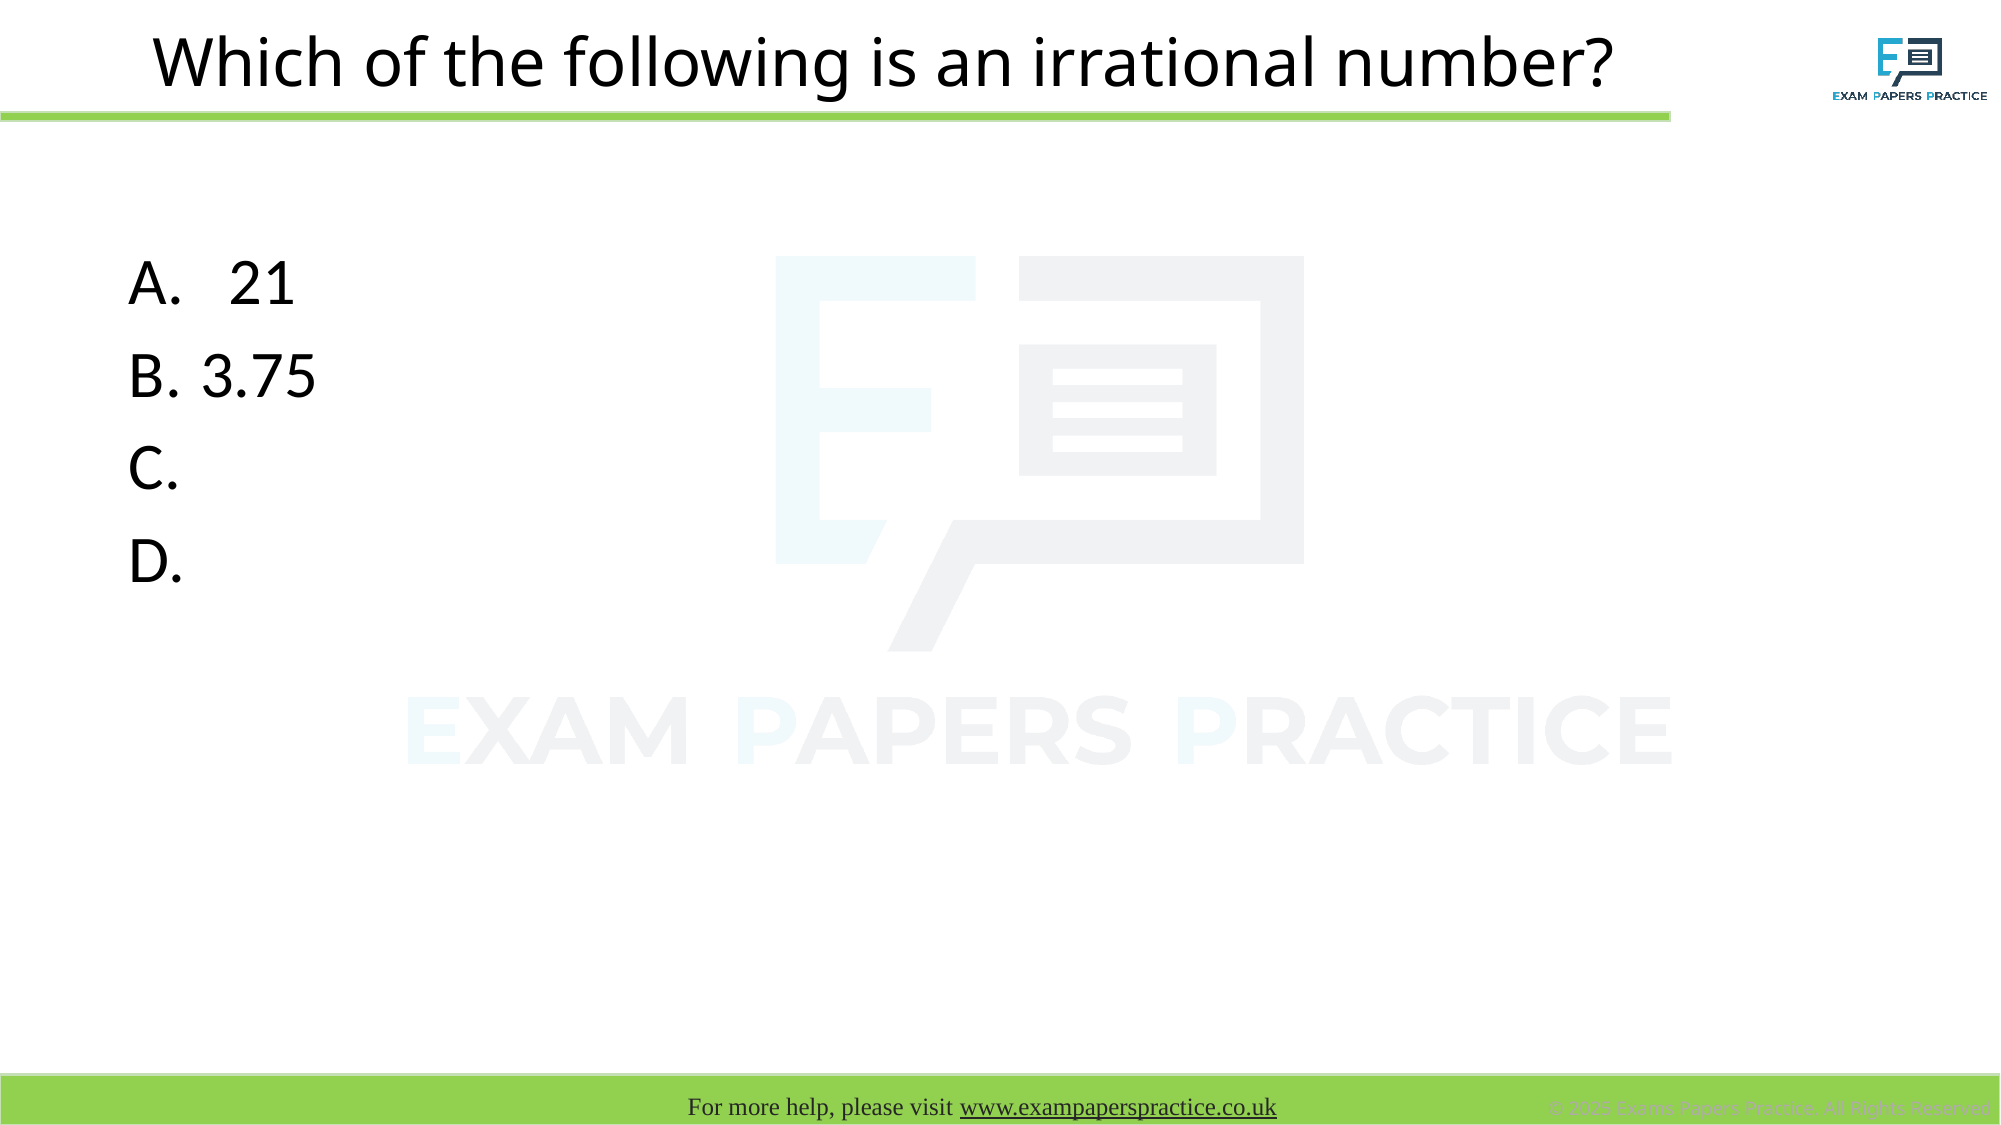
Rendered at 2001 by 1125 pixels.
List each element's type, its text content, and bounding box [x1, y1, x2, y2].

title Which of the following is an irrational number? [137, 59, 1863, 70]
